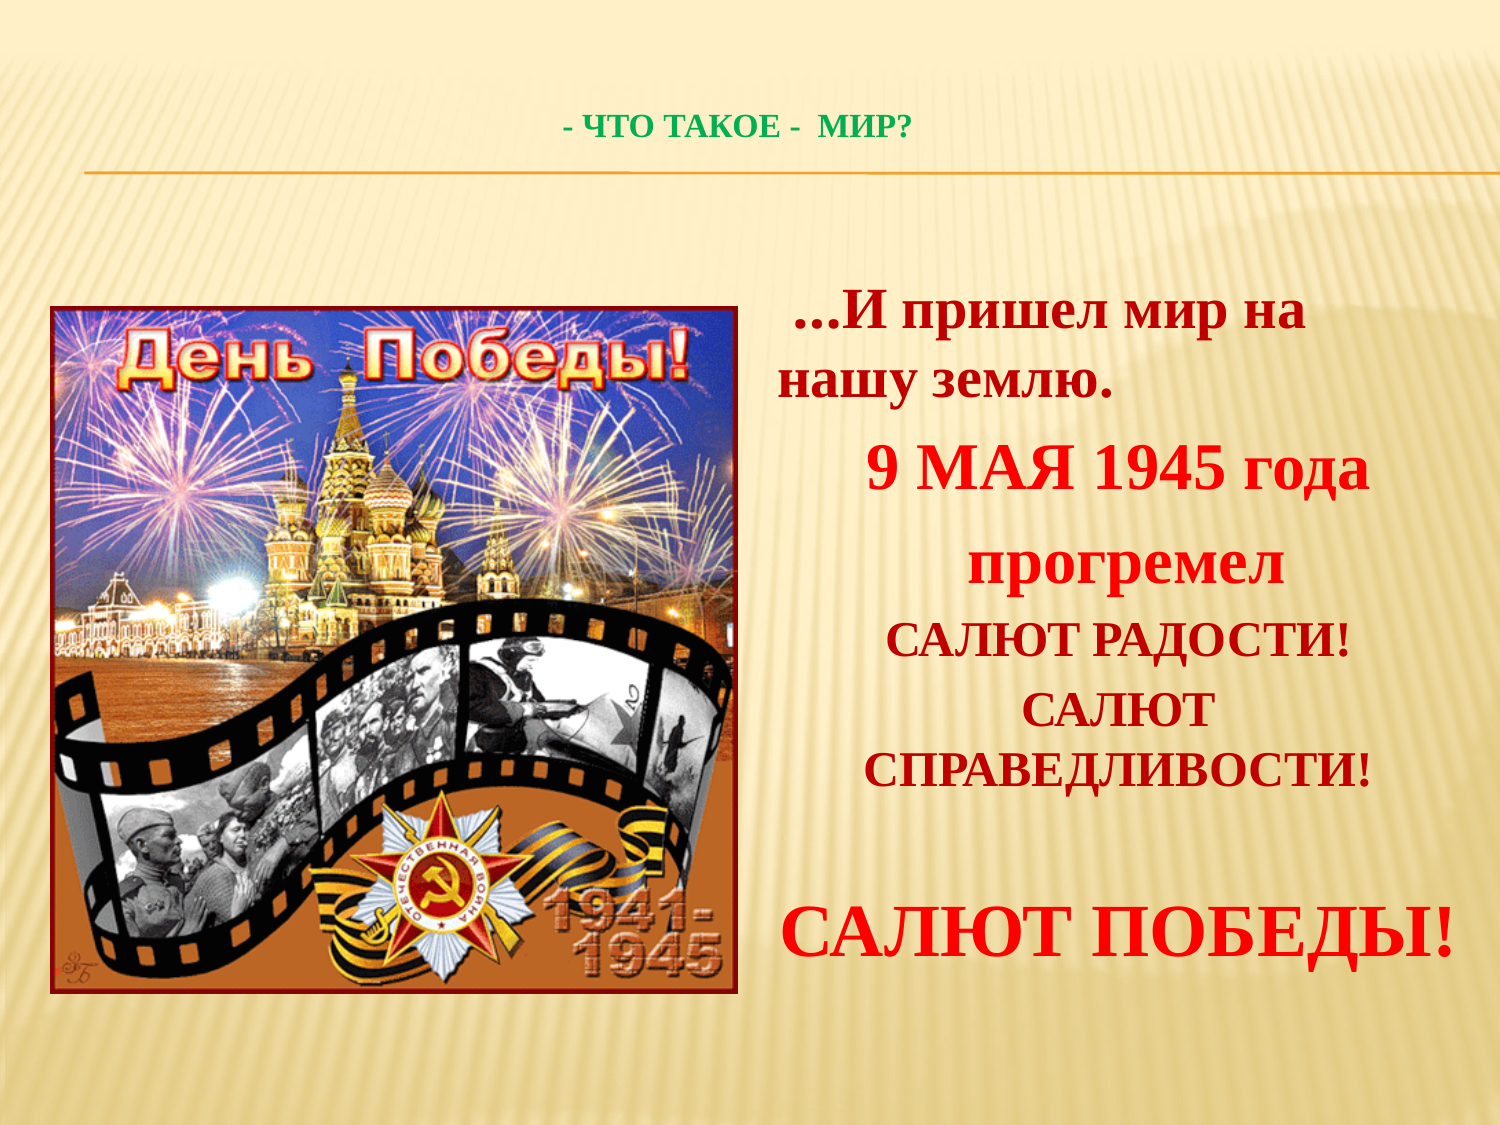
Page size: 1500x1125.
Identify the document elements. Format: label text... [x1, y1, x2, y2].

list …И пришел мир на нашу землю. 9 МАЯ 1945 года прогремел САЛЮТ РАДОСТИ! САЛЮТ СПРАВЕДЛИВОСТИ! САЛЮТ ПОБЕДЫ! [762, 262, 1475, 1038]
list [49, 305, 738, 994]
title - Что такое - мир? [29, 54, 1455, 193]
